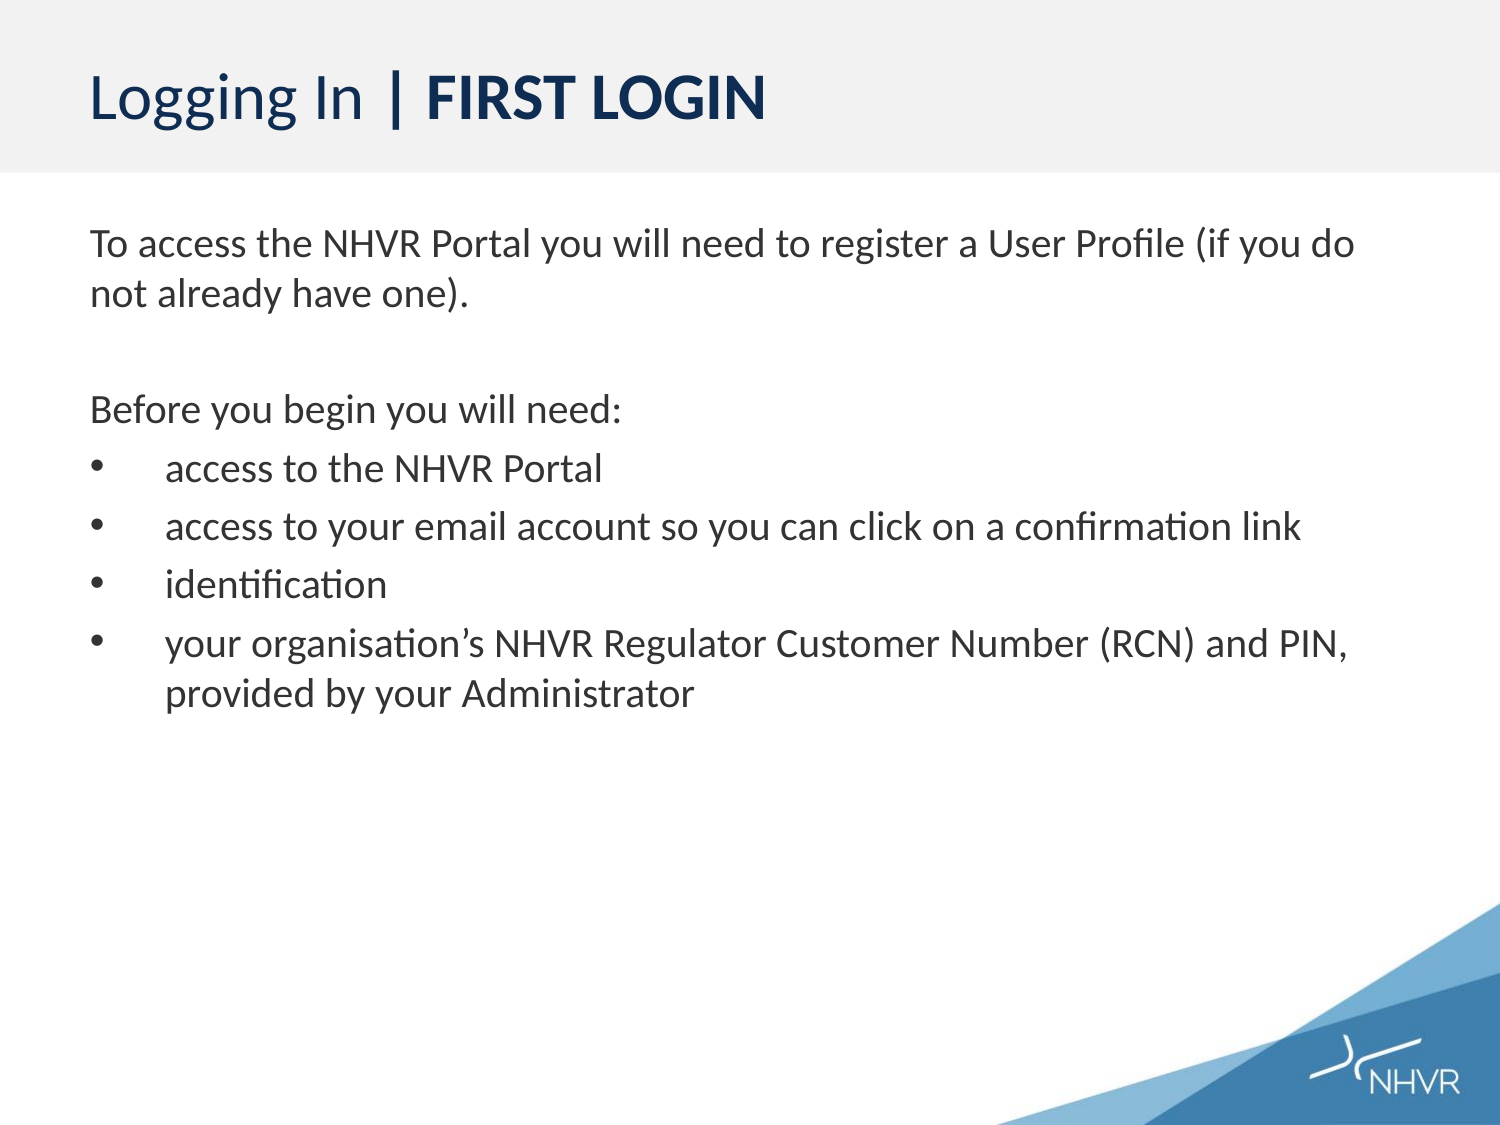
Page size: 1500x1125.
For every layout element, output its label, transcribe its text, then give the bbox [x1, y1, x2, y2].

title Logging In | FIRST LOGIN [75, 45, 1425, 173]
list To access the NHVR Portal you will need to register a User Profile (if you do not already have one). Before you begin you will need: access to the NHVR Portal access to your email account so you can click on a confirmation link identification your organisation’s NHVR Regulator Customer Number (RCN) and PIN, provided by your Administrator [75, 208, 1376, 1005]
picture [0, 173, 1500, 1125]
